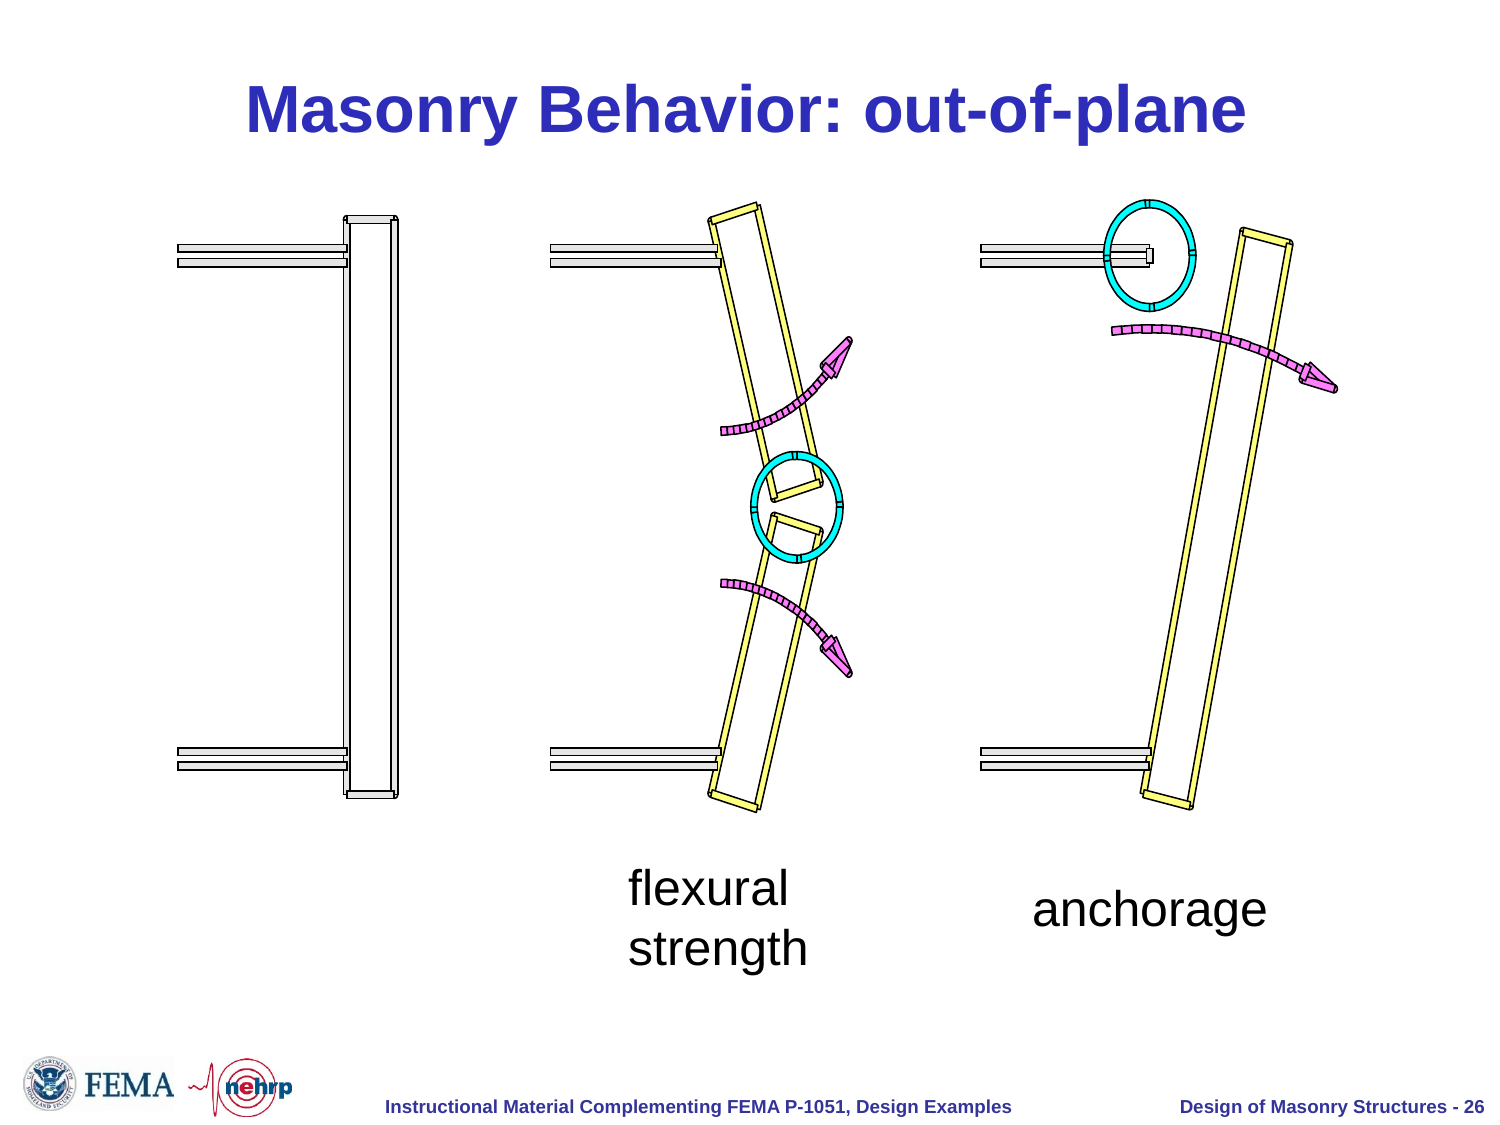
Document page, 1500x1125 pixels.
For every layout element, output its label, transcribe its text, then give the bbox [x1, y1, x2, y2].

picture [23, 1056, 174, 1111]
footer Instructional Material Complementing FEMA P-1051, Design Examples [337, 1087, 1042, 1125]
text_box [177, 199, 1338, 813]
text_box flexural strength [613, 847, 824, 983]
picture [188, 1058, 292, 1117]
slide_number Design of Masonry Structures - 26 [1042, 1077, 1500, 1125]
title Masonry Behavior: out-of-plane [109, 12, 1385, 200]
text_box anchorage [1017, 868, 1283, 944]
